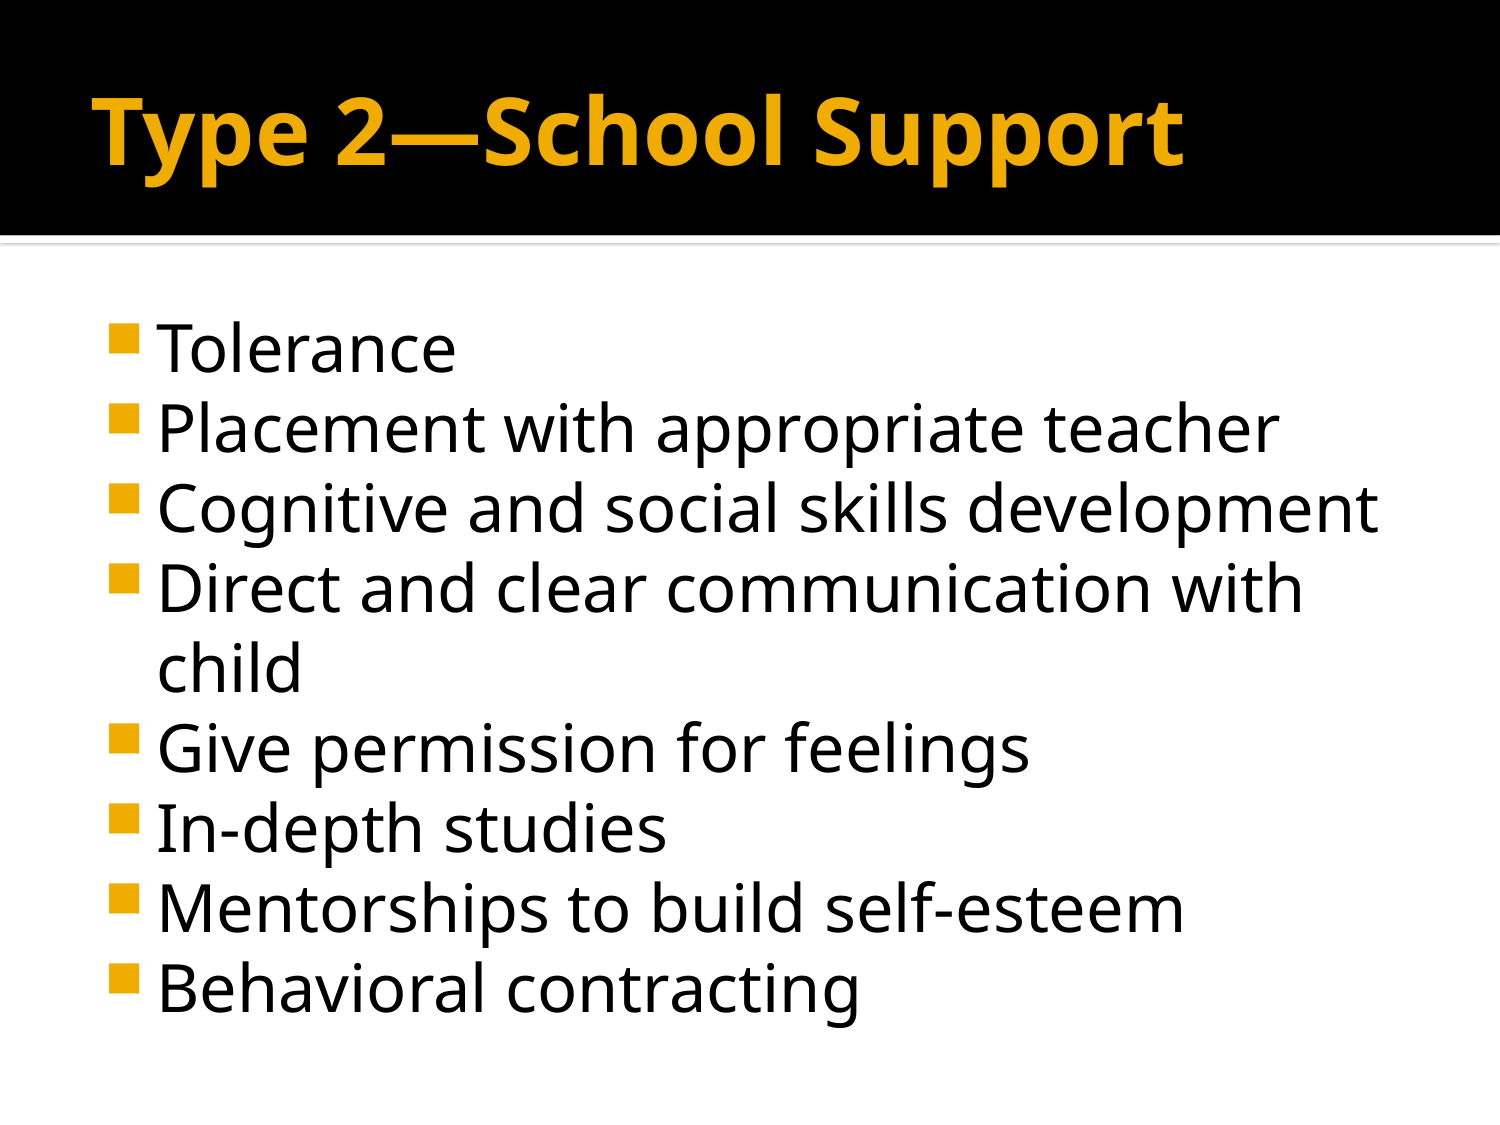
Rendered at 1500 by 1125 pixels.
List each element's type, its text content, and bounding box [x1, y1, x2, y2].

title Type 2—School Support [75, 25, 1425, 231]
list Tolerance Placement with appropriate teacher Cognitive and social skills development Direct and clear communication with child Give permission for feelings In-depth studies Mentorships to build self-esteem Behavioral contracting [75, 291, 1425, 1050]
